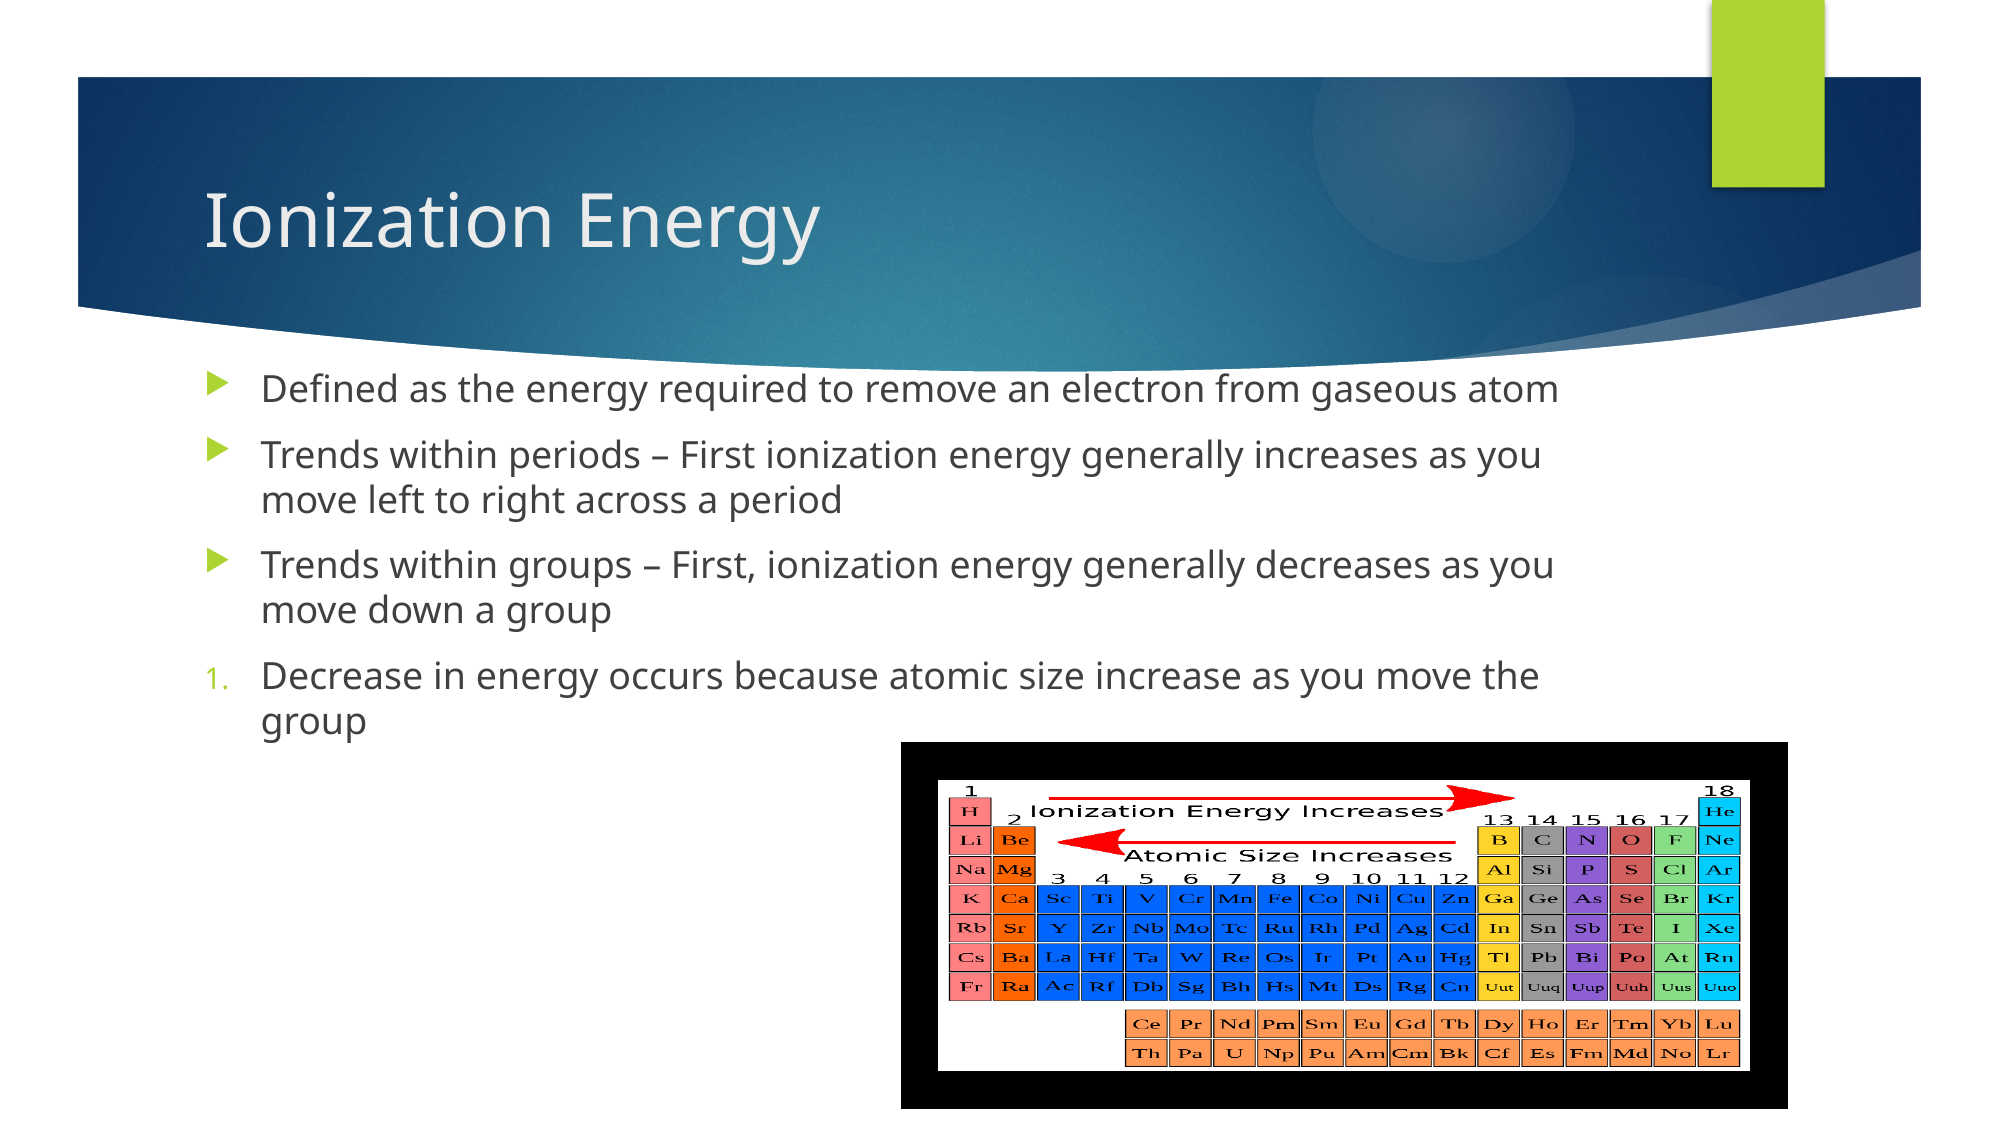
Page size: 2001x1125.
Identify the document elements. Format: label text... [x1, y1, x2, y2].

picture [937, 779, 1751, 1072]
list Defined as the energy required to remove an electron from gaseous atom Trends within periods – First ionization energy generally increases as you move left to right across a period Trends within groups – First, ionization energy generally decreases as you move down a group Decrease in energy occurs because atomic size increase as you move the group [189, 357, 1627, 807]
title Ionization Energy [189, 159, 1627, 276]
